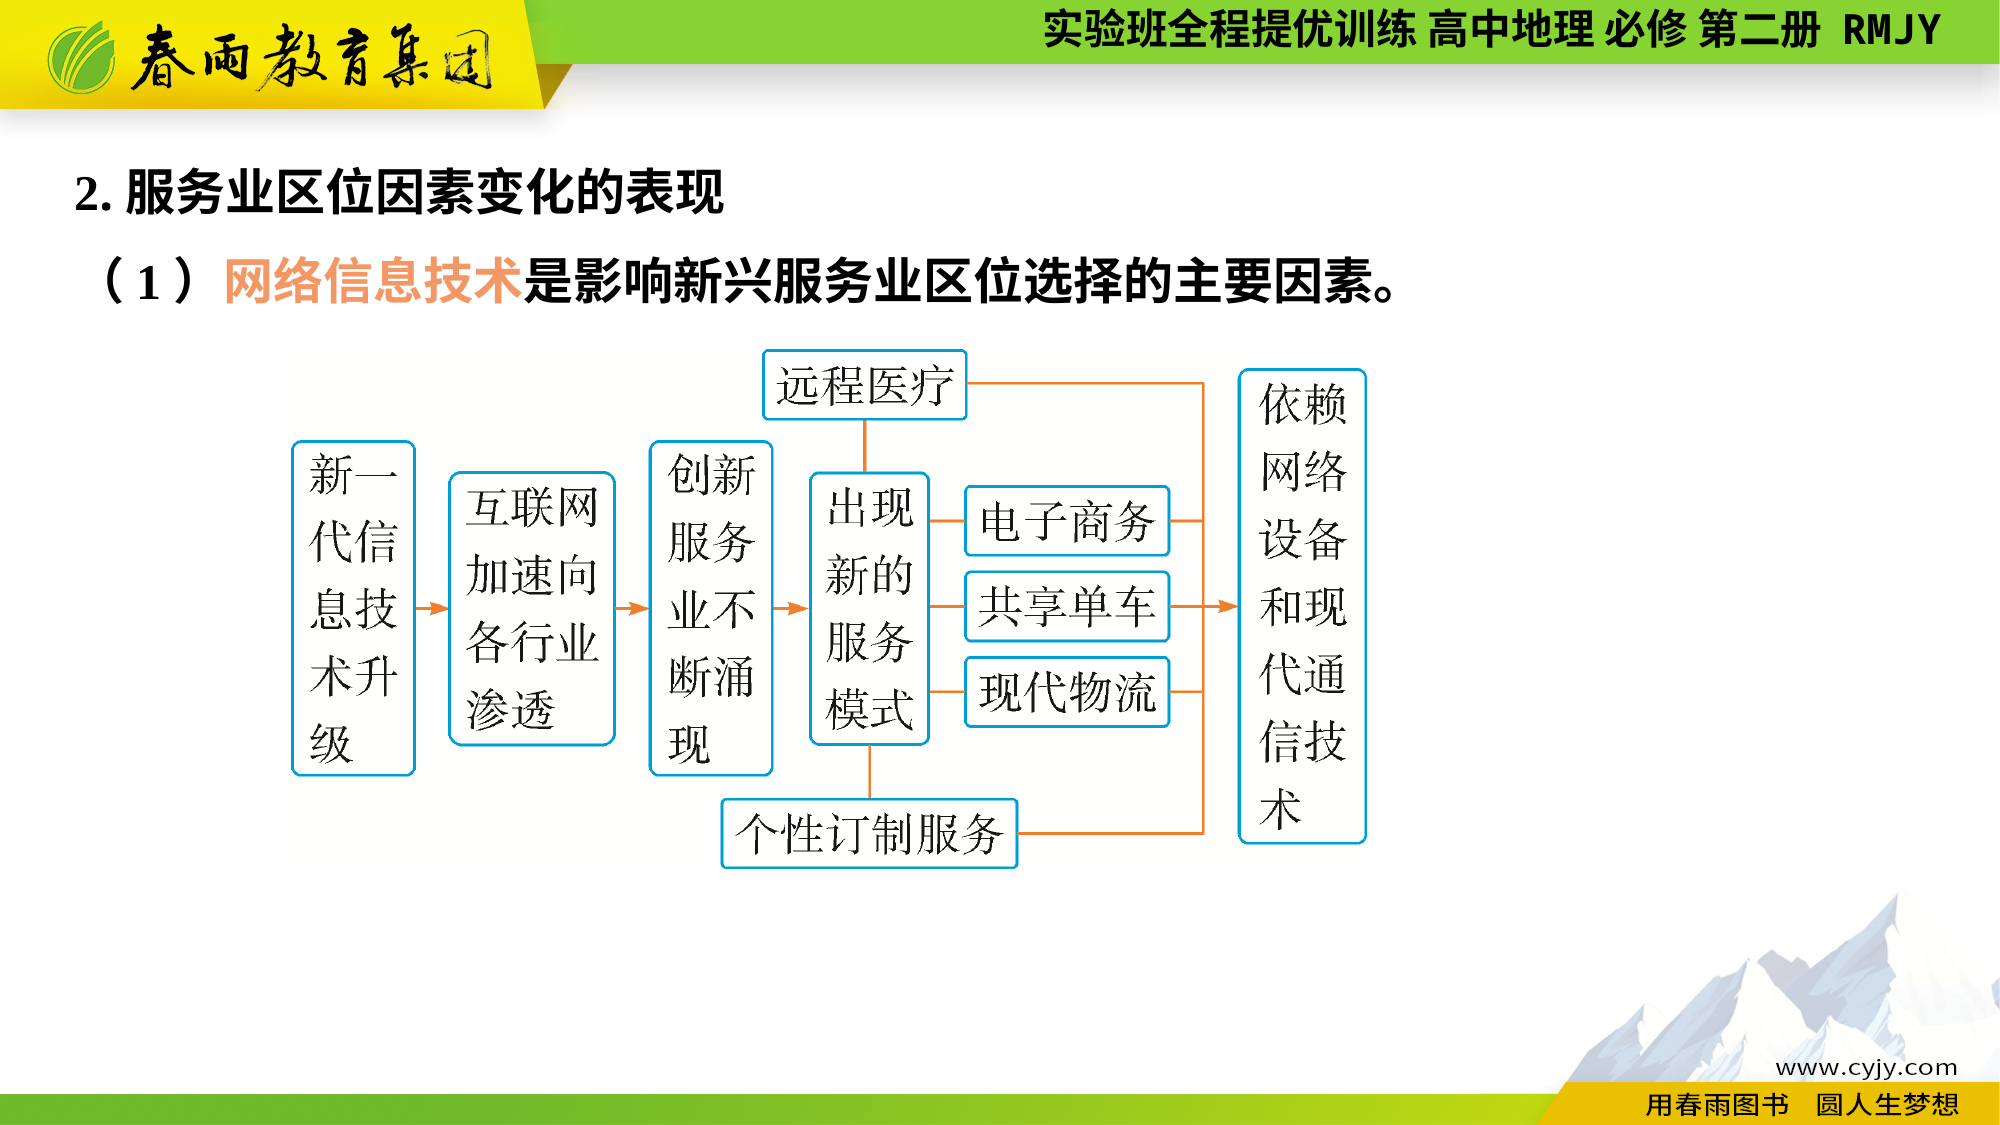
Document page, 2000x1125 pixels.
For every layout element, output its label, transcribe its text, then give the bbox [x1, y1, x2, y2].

picture [0, 0, 2000, 1125]
list 2.服务业区位因素变化的表现 （1）网络信息技术是影响新兴服务业区位选择的主要因素。 [59, 122, 1944, 320]
